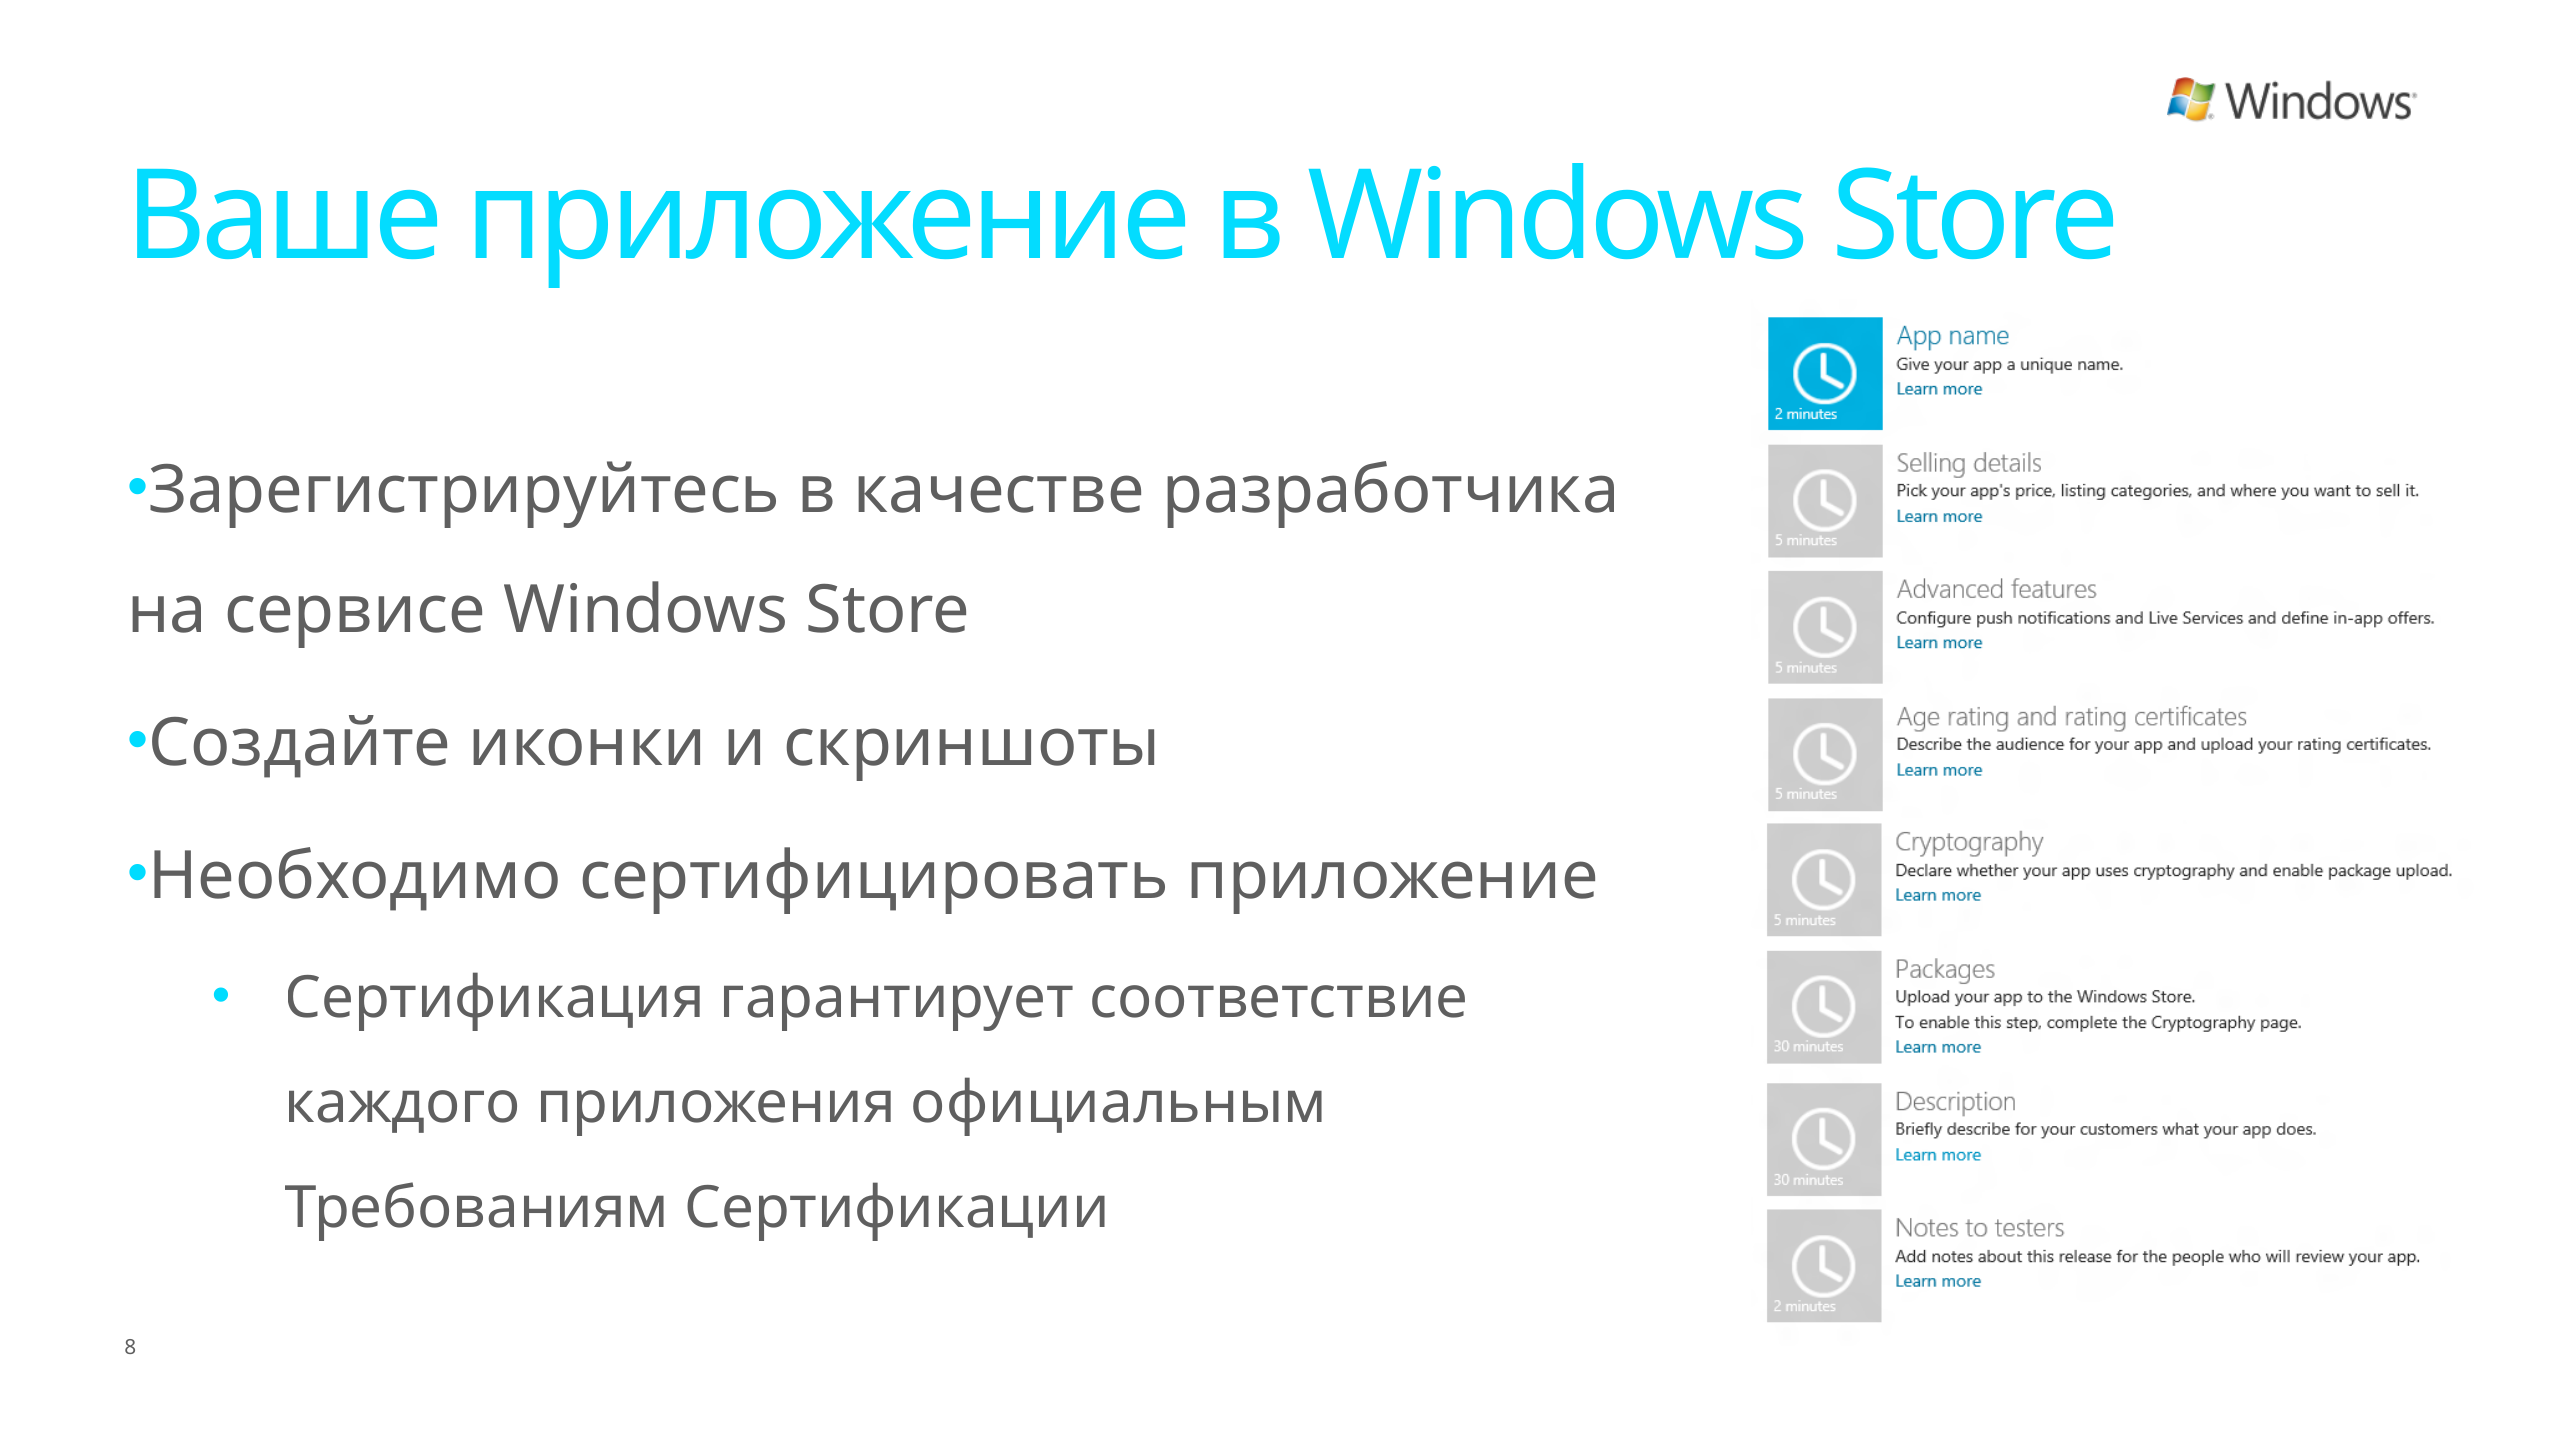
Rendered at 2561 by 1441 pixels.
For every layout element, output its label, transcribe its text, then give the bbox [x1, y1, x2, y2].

list Зарегистрируйтесь в качестве разработчика на сервисе Windows Store Создайте иконки и скриншоты Необходимо сертифицировать приложение Сертификация гарантирует соответствие каждого приложения официальным Требованиям Сертификации [127, 405, 1643, 1376]
title Ваше приложение в Windows Store [125, 48, 2468, 286]
picture [1751, 299, 2561, 1403]
